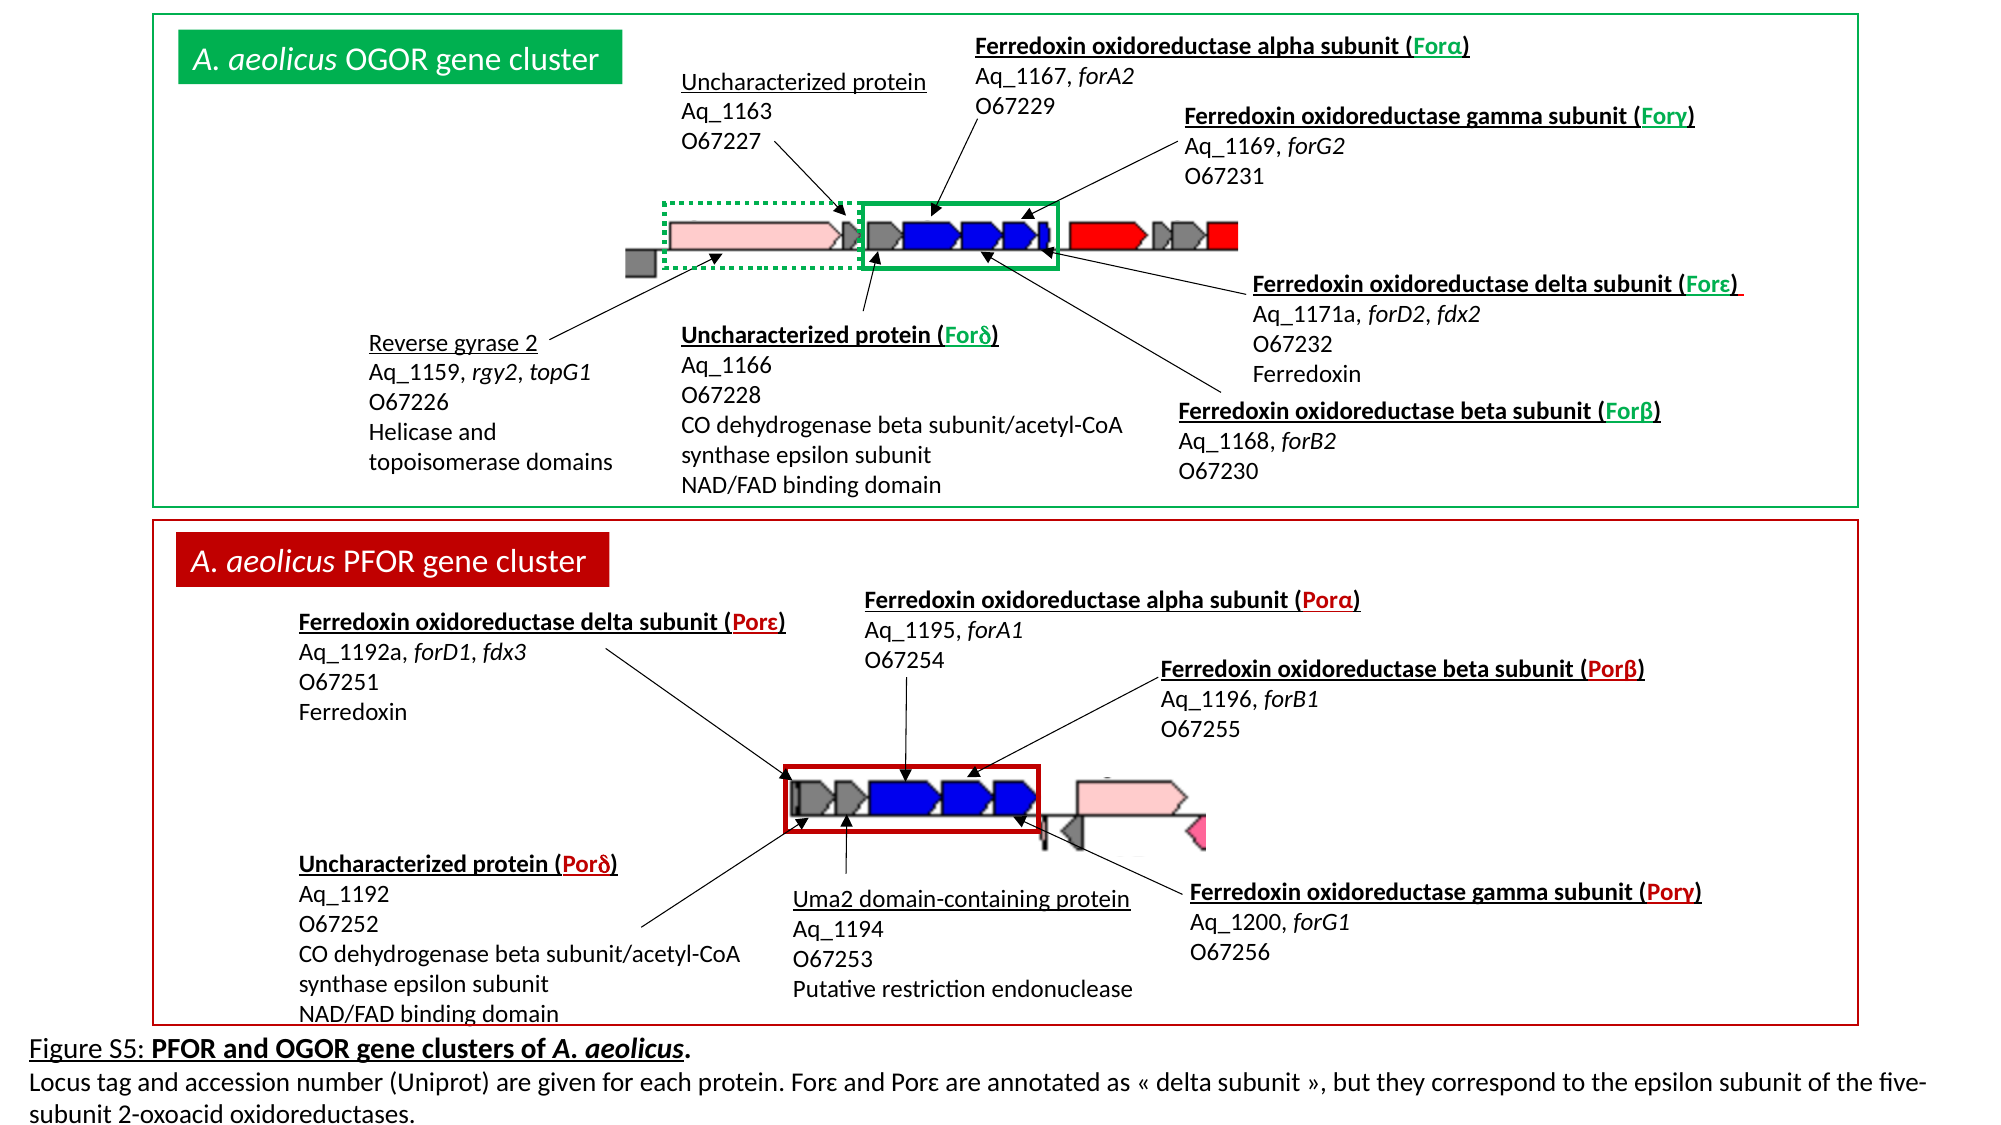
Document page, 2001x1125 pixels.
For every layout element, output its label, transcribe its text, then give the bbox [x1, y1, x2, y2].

text_box Figure S5: PFOR and OGOR gene clusters of A. aeolicus. Locus tag and accession number (Uniprot) are given for each protein. Forɛ and Porɛ are annotated as « delta subunit », but they correspond to the epsilon subunit of the five-subunit 2-oxoacid oxidoreductases. [14, 1021, 1976, 1125]
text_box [152, 13, 1859, 509]
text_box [152, 519, 1859, 1068]
